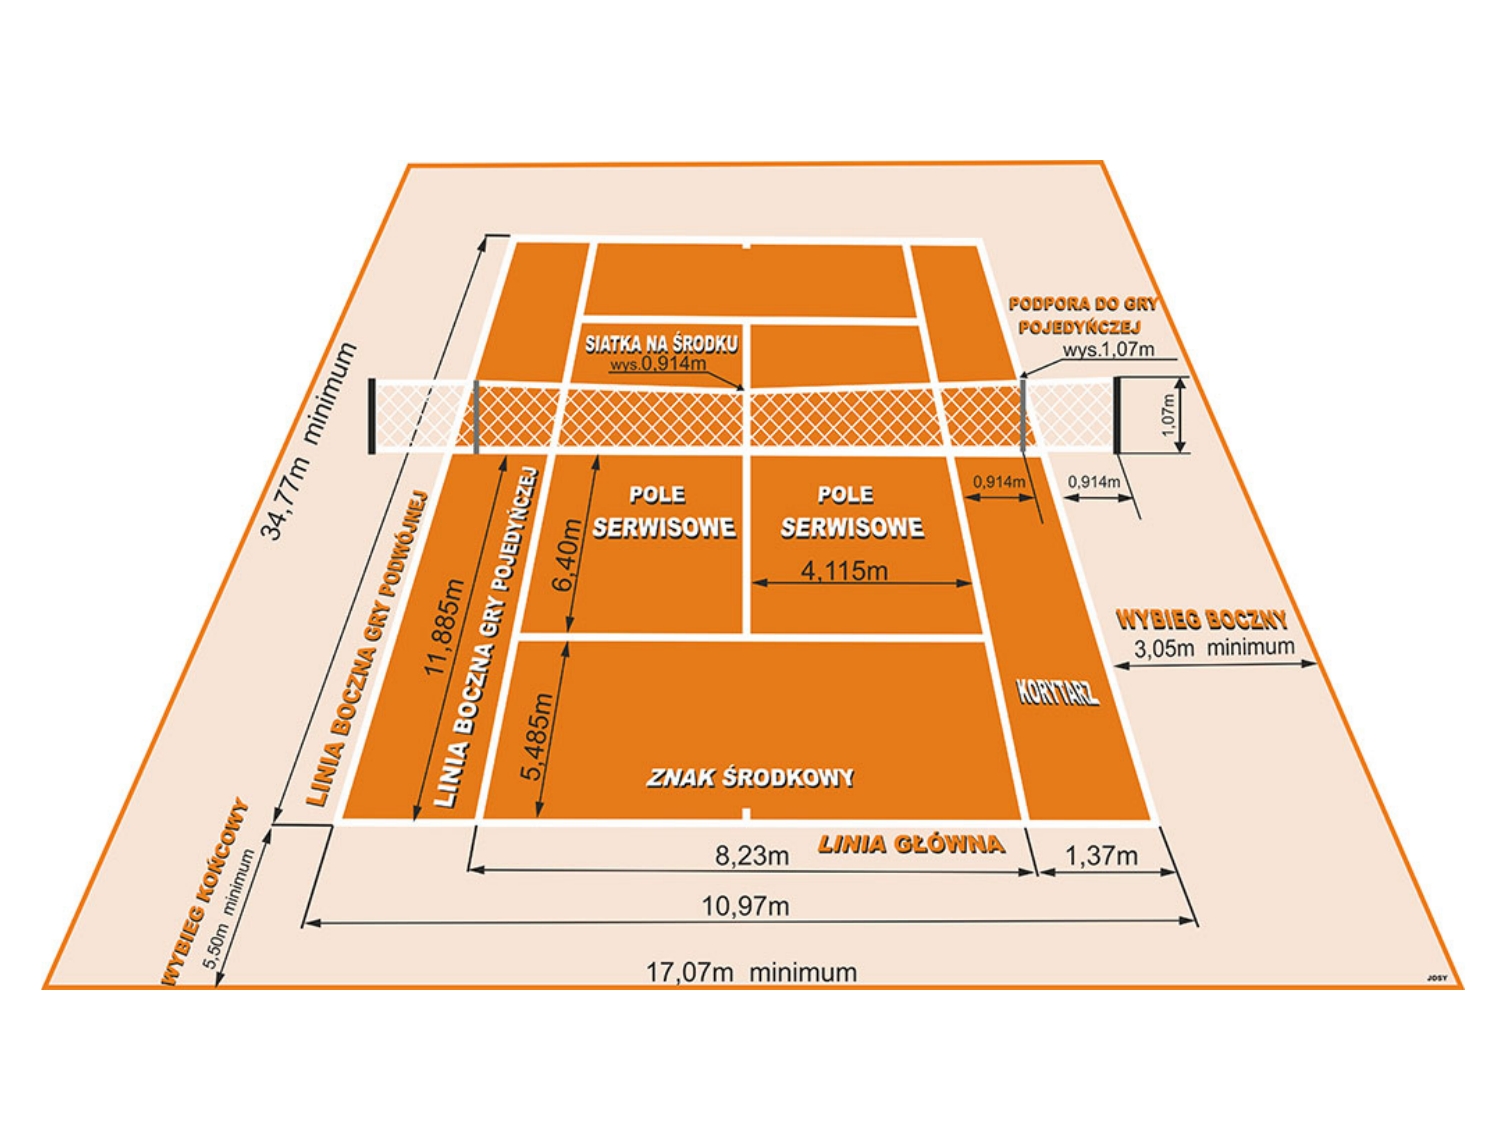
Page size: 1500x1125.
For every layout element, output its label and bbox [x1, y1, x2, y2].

picture [41, 160, 1465, 990]
